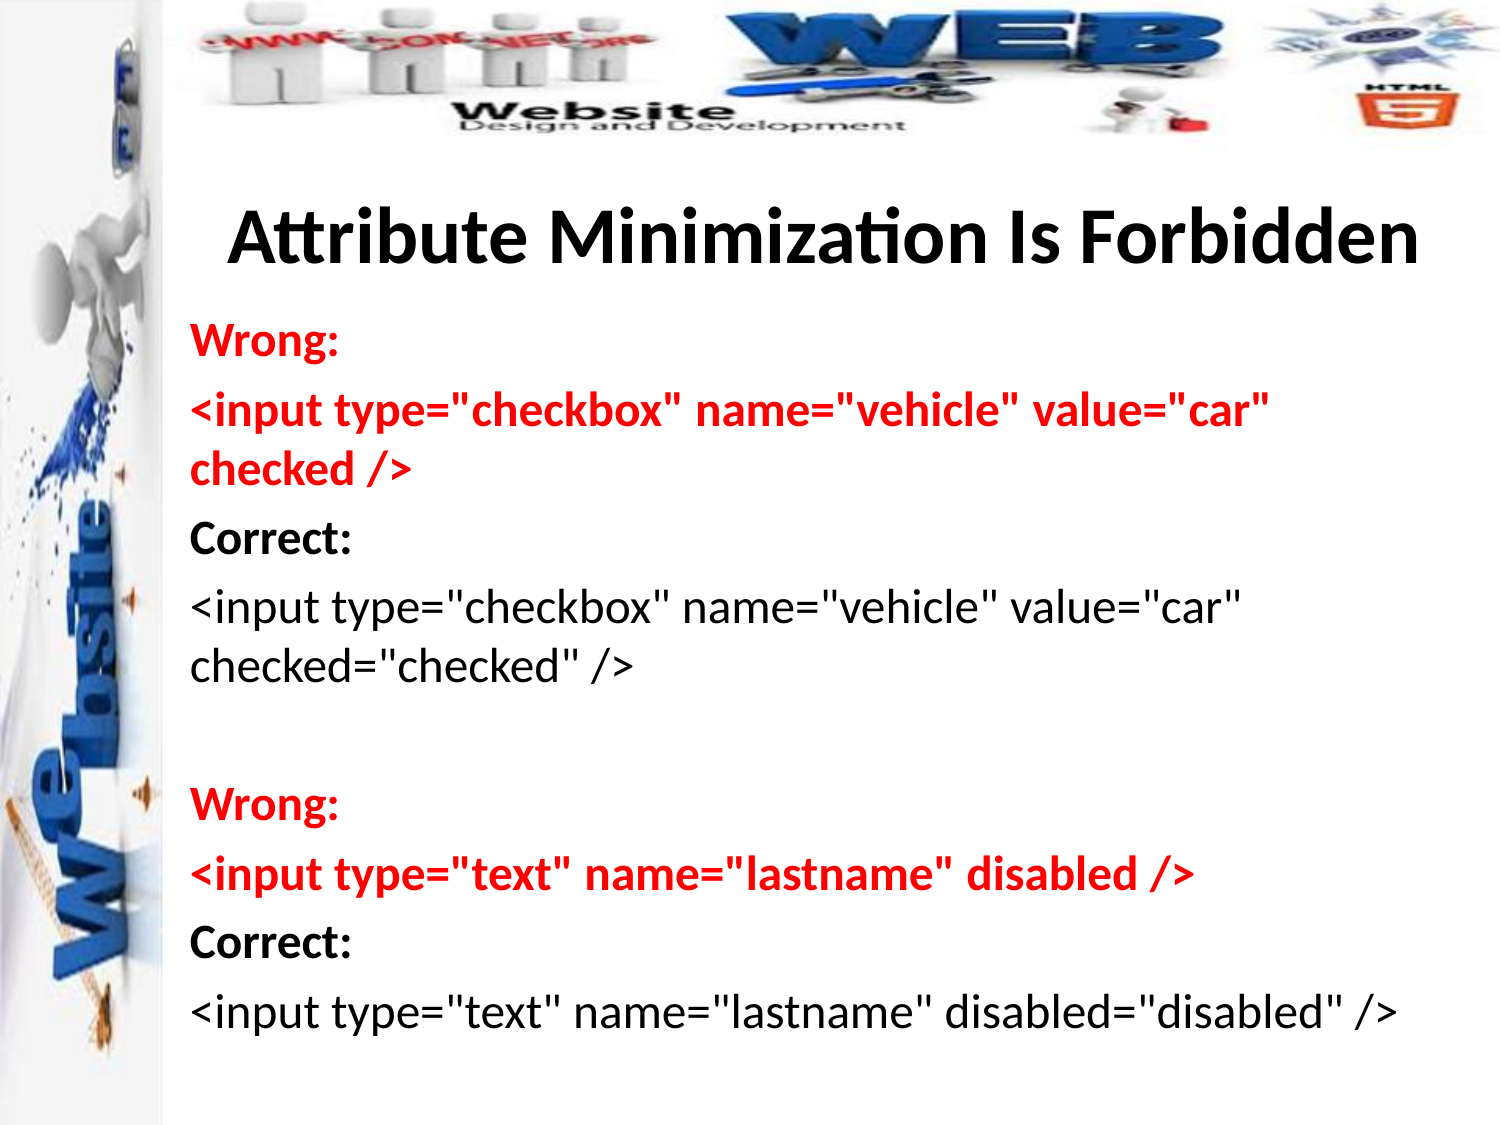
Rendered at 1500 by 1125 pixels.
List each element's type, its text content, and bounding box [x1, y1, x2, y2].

title Attribute Minimization Is Forbidden [150, 137, 1500, 325]
list Wrong: <input type="checkbox" name="vehicle" value="car" checked /> Correct: <input type="checkbox" name="vehicle" value="car" checked="checked" /> Wrong: <input type="text" name="lastname" disabled /> Correct: <input type="text" name="lastname" disabled="disabled" /> [174, 299, 1495, 1124]
picture [0, 0, 1500, 1125]
